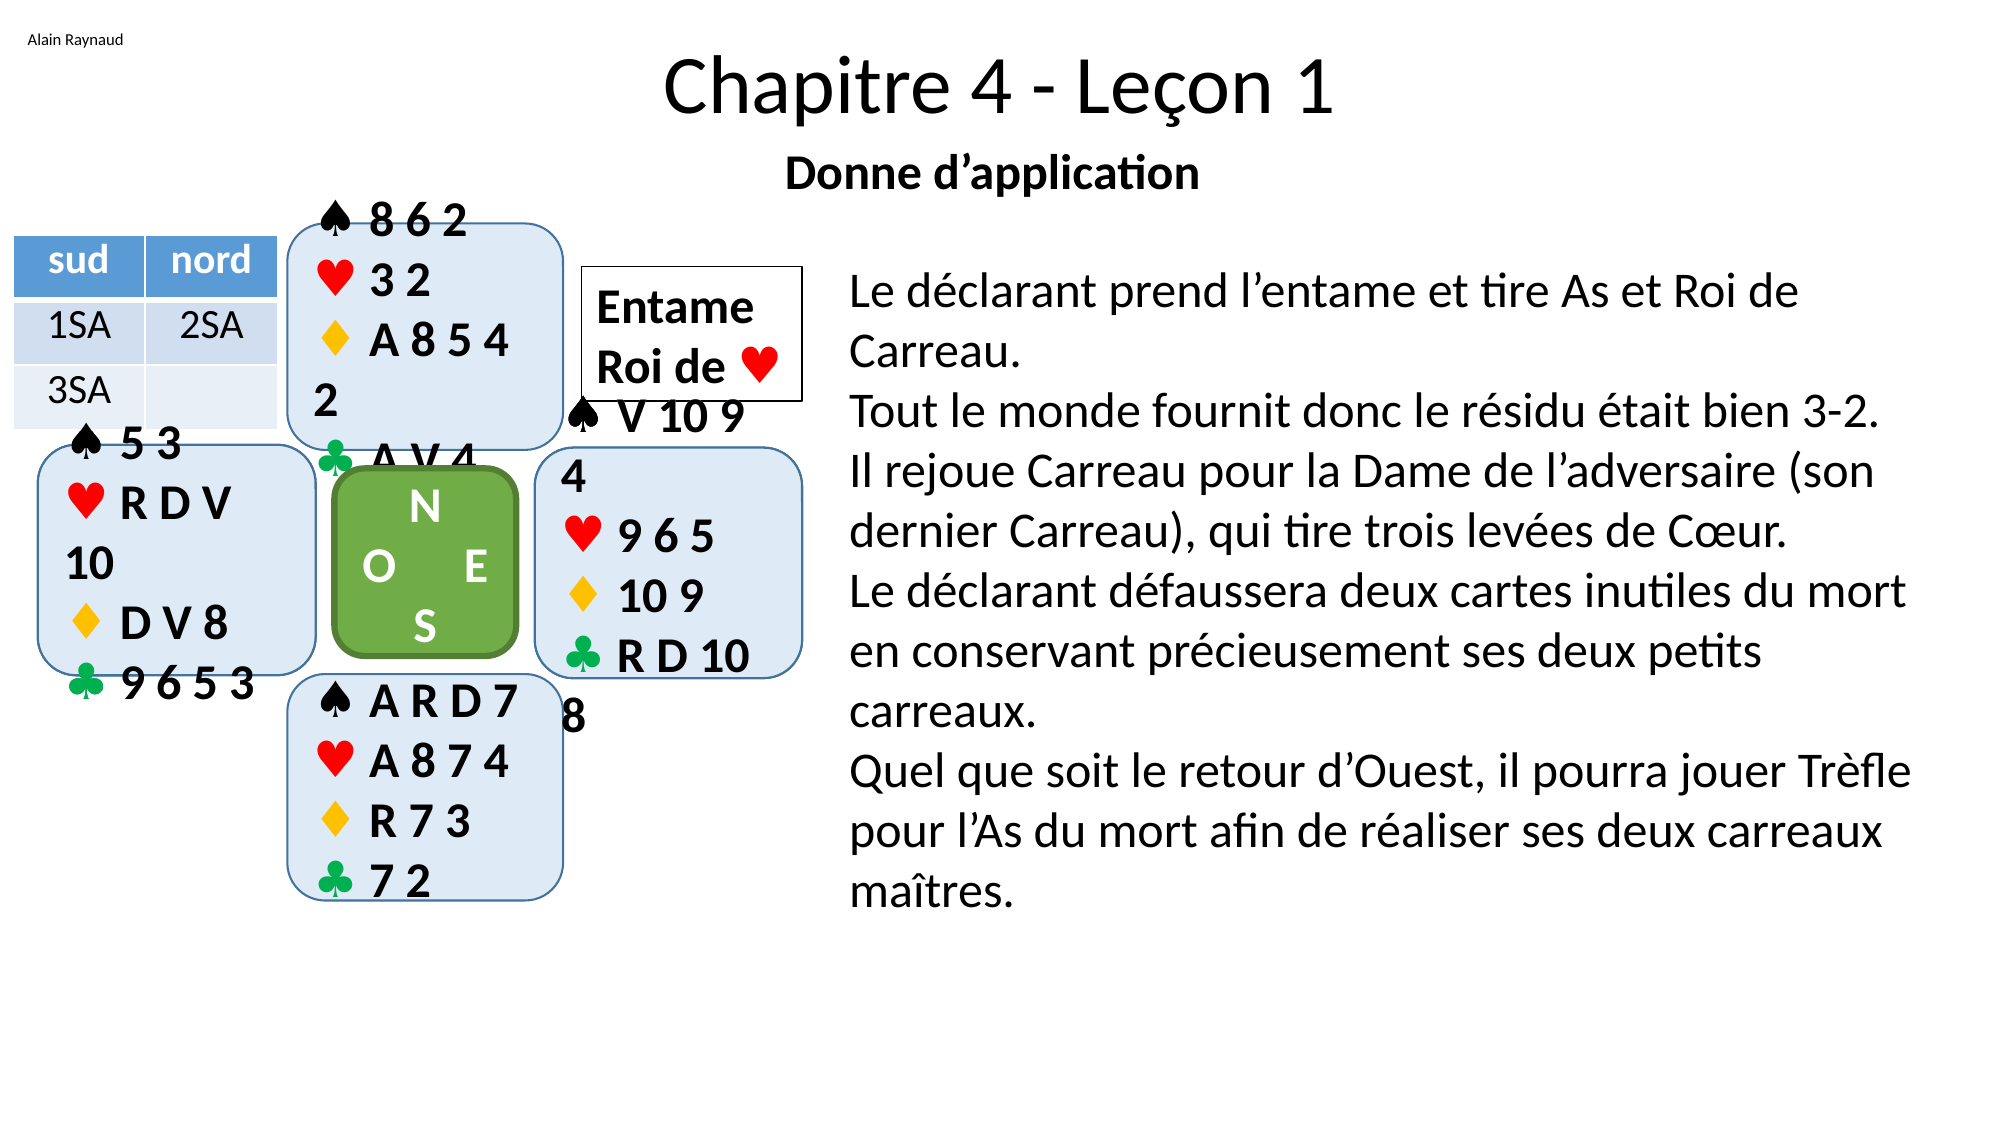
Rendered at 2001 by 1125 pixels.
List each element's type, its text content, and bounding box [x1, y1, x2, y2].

text_box ♠ V 10 9 4 ♥ 9 6 5 ♦ 10 9 ♣ R D 10 8 [533, 446, 804, 680]
text_box N O E S [333, 467, 518, 658]
table_header sud [14, 236, 144, 297]
text_box ♠ 5 3 ♥ R D V 10 ♦ D V 8 ♣ 9 6 5 3 [36, 443, 317, 677]
text_box ♠ 8 6 2 ♥ 3 2 ♦ A 8 5 4 2 ♣ A V 4 [286, 222, 565, 451]
table_header nord [146, 236, 277, 297]
text_box ♠ A R D 7 ♥ A 8 7 4 ♦ R 7 3 ♣ 7 2 [286, 673, 565, 902]
text_box Alain Raynaud [12, 21, 147, 57]
table_cell 3SA [14, 366, 144, 429]
table_cell [146, 366, 277, 429]
title Chapitre 4 - Leçon 1 [249, 38, 1750, 140]
table_cell 1SA [14, 303, 144, 364]
text_box Entame Roi de ♥ [581, 266, 803, 401]
subtitle Donne d’application [37, 139, 1948, 1088]
text_box Le déclarant prend l’entame et tire As et Roi de Carreau. Tout le monde fournit donc le résidu était bien 3-2. Il rejoue Carreau pour la Dame de l’adversaire (son dernier Carreau), qui tire trois levées de Cœur. Le déclarant défaussera deux cartes inutiles du mort en conservant précieusement ses deux petits carreaux. Quel que soit le retour d’Ouest, il pourra jouer Trèfle pour l’As du mort afin de réaliser ses deux carreaux maîtres. [834, 249, 1948, 925]
table_cell 2SA [146, 303, 277, 364]
